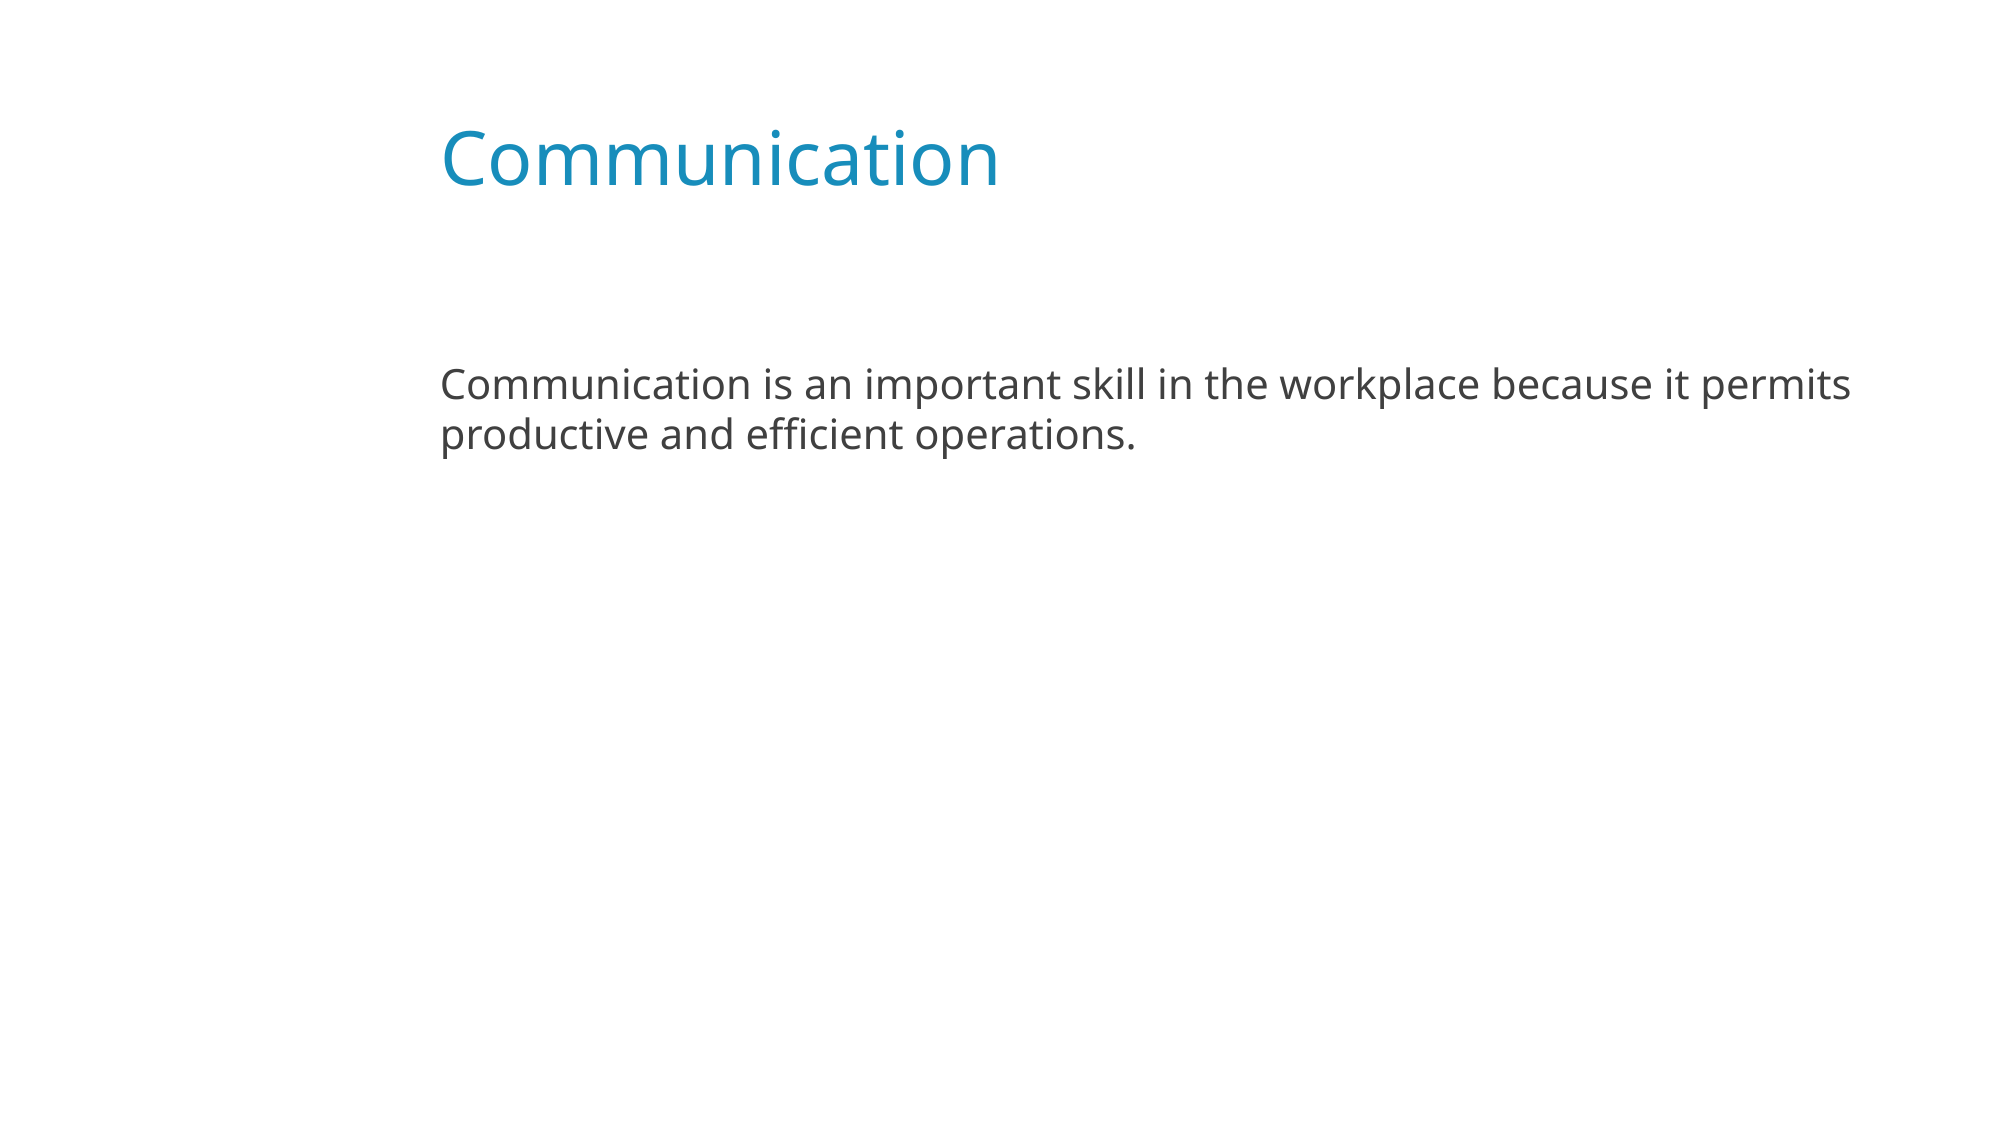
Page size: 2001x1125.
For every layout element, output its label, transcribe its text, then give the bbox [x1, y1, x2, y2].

title Communication [425, 102, 1888, 313]
list Communication is an important skill in the workplace because it permits productive and efficient operations. [424, 350, 1888, 1074]
